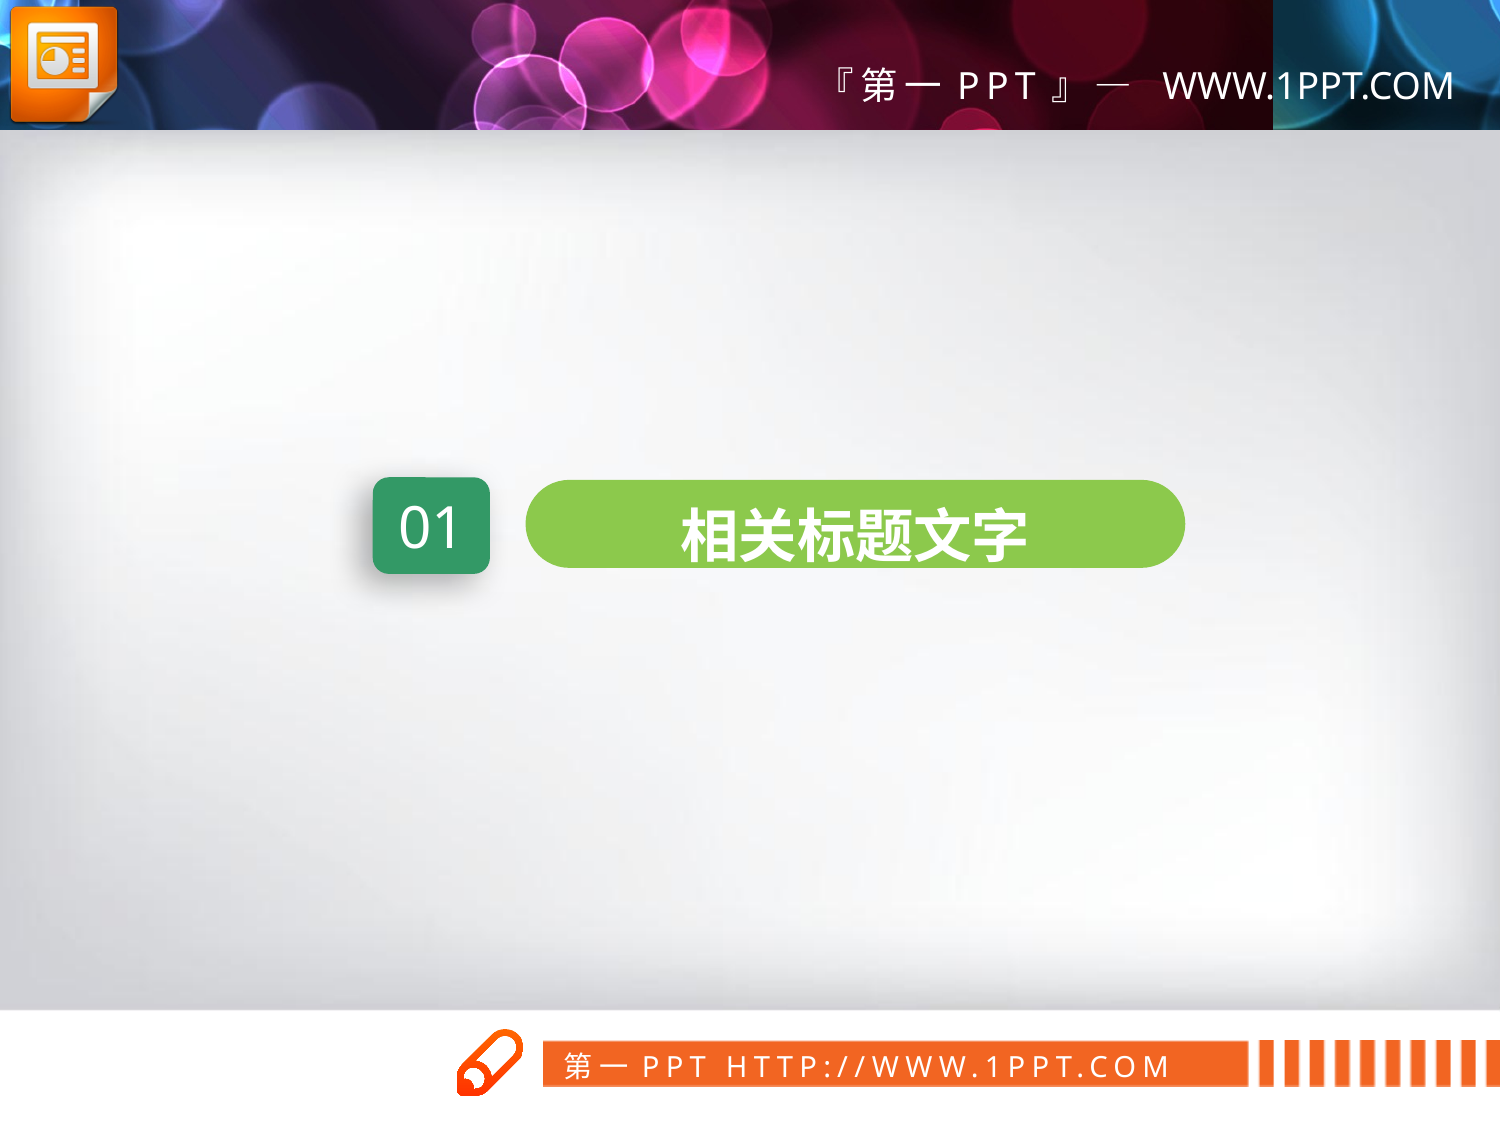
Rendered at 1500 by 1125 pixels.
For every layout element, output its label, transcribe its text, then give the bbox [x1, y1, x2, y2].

text_box 01 [372, 477, 490, 574]
text_box 相关标题文字 [665, 477, 1045, 577]
text_box [525, 479, 665, 568]
picture [543, 1040, 1500, 1087]
picture [0, 0, 1500, 1012]
text_box [1045, 479, 1186, 568]
